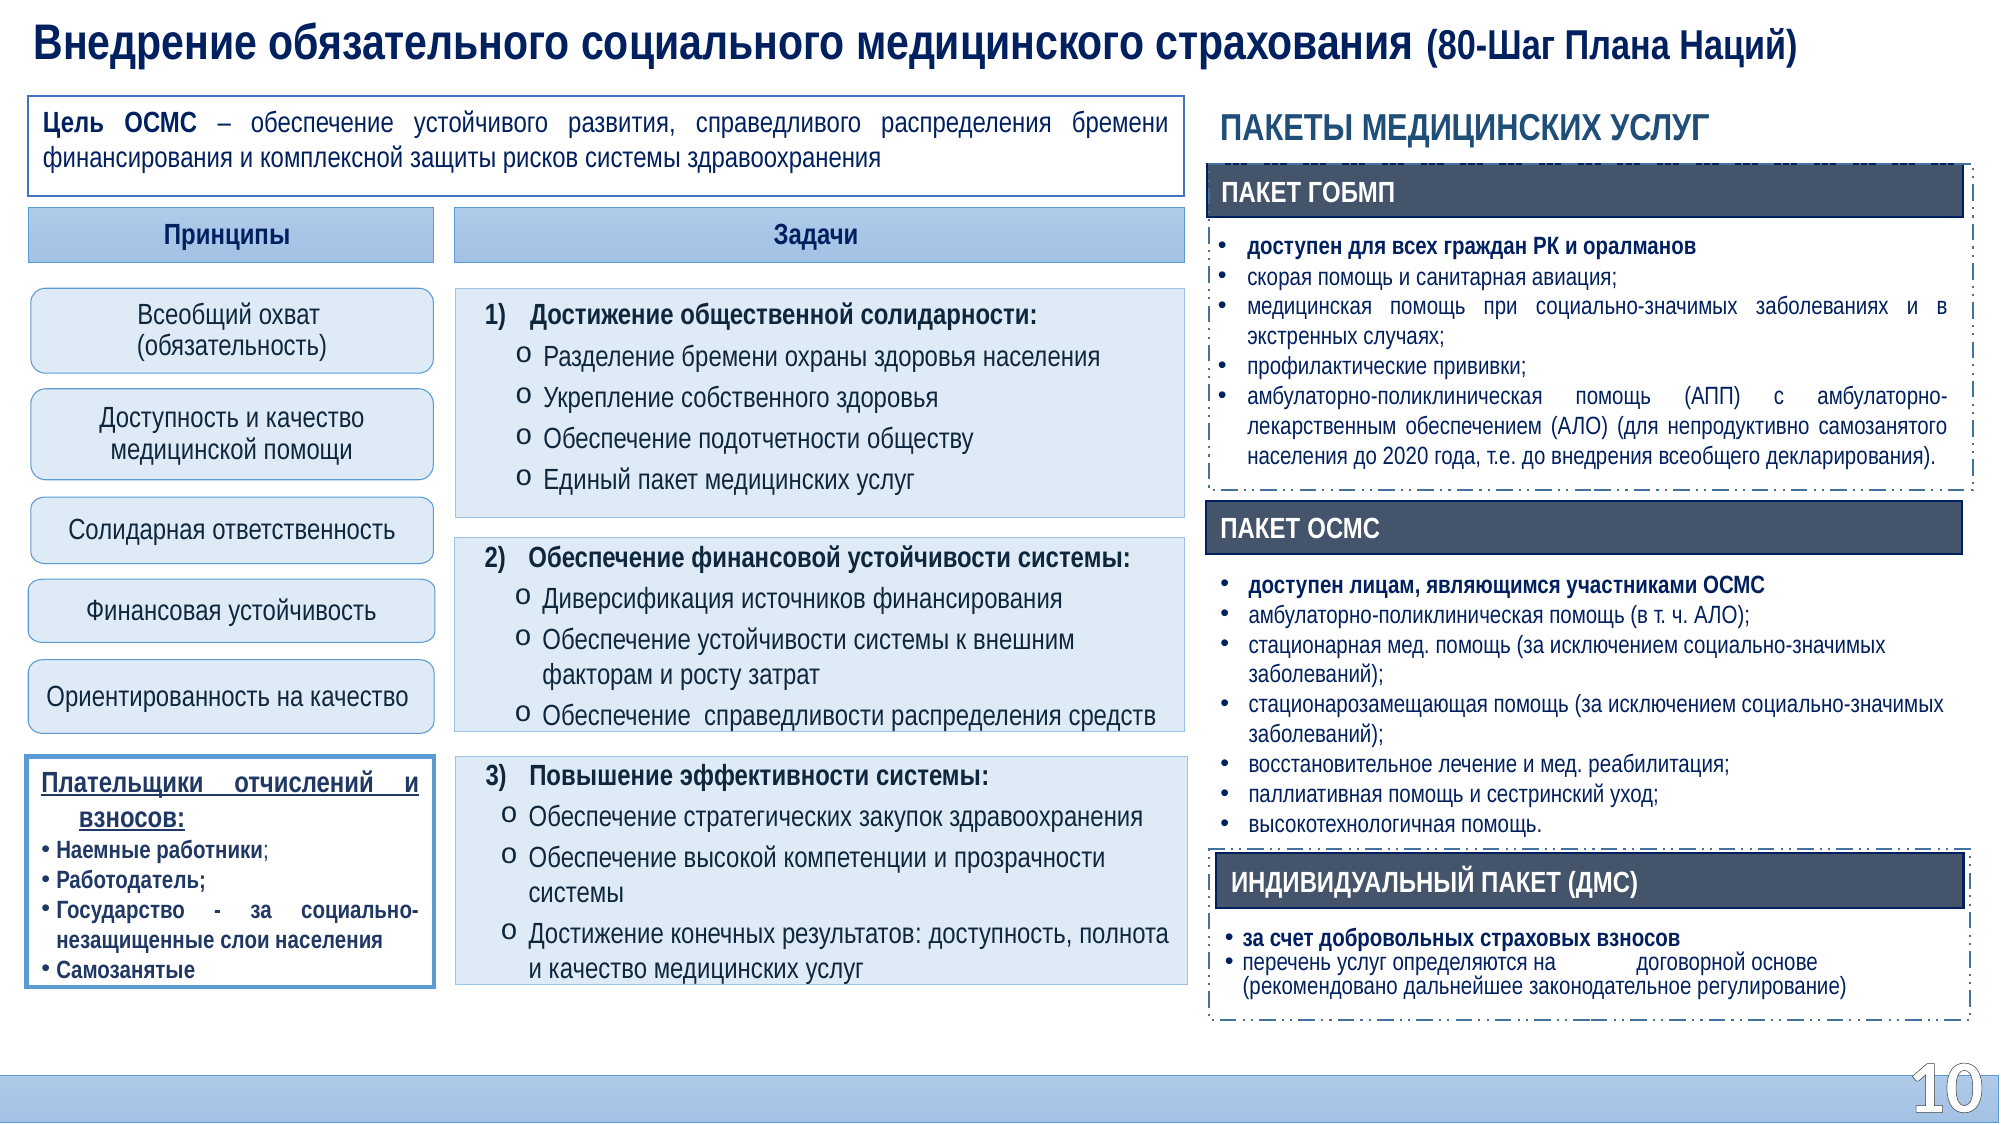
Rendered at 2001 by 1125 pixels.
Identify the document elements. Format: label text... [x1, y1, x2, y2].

text_box Финансовая устойчивость [27, 578, 436, 643]
text_box Внедрение обязательного социального медицинского страхования (80-Шаг Плана Наций) [18, 2, 1980, 77]
text_box Задачи [454, 207, 1185, 263]
text_box ПАКЕТ ОСМС [1205, 500, 1963, 554]
text_box за счет добровольных страховых взносов перечень услуг определяются на договорной основе (рекомендовано дальнейшее законодательное регулирование) [1210, 920, 1974, 1007]
text_box Достижение общественной солидарности: Разделение бремени охраны здоровья населения Укрепление собственного здоровья Обеспечение подотчетности обществу Единый пакет медицинских услуг [455, 288, 1185, 518]
text_box Солидарная ответственность [30, 496, 434, 565]
text_box Обеспечение финансовой устойчивости системы: Диверсификация источников финансирования Обеспечение устойчивости системы к внешним факторам и росту затрат Обеспечение справедливости распределения средств [454, 537, 1185, 732]
slide_number 10 [1881, 1052, 1999, 1113]
text_box ИНДИВИДУАЛЬНЫЙ ПАКЕТ (ДМС) [1216, 852, 1964, 908]
text_box доступен для всех граждан РК и оралманов скорая помощь и санитарная авиация; медицинская помощь при социально-значимых заболеваниях и в экстренных случаях; профилактические прививки; амбулаторно-поликлиническая помощь (АПП) с амбулаторно-лекарственным обеспечением (АЛО) (для непродуктивно самозанятого населения до 2020 года, т.е. до внедрения всеобщего декларирования). [1203, 222, 1964, 489]
text_box Цель ОСМС – обеспечение устойчивого развития, справедливого распределения бремени финансирования и комплексной защиты рисков системы здравоохранения [27, 95, 1185, 197]
text_box Всеобщий охват (обязательность) [30, 287, 434, 374]
text_box Повышение эффективности системы: Обеспечение стратегических закупок здравоохранения Обеспечение высокой компетенции и прозрачности системы Достижение конечных результатов: доступность, полнота и качество медицинских услуг [455, 756, 1188, 985]
text_box [0, 1075, 1999, 1123]
text_box доступен лицам, являющимся участниками ОСМС амбулаторно-поликлиническая помощь (в т. ч. АЛО); стационарная мед. помощь (за исключением социально-значимых заболеваний); стационарозамещающая помощь (за исключением социально-значимых заболеваний); восстановительное лечение и мед. реабилитация; паллиативная помощь и сестринский уход; высокотехнологичная помощь. [1205, 560, 1963, 845]
text_box Плательщики отчислений и взносов: Наемные работники; Работодатель; Государство - за социально-незащищенные слои населения Самозанятые [26, 755, 435, 988]
text_box Принципы [28, 207, 434, 263]
text_box ПАКЕТЫ МЕДИЦИНСКИХ УСЛУГ [1203, 95, 1727, 155]
text_box Ориентированность на качество [27, 659, 435, 734]
text_box [1209, 163, 1973, 491]
text_box Доступность и качество медицинской помощи [30, 388, 434, 481]
text_box [1209, 849, 1971, 1021]
